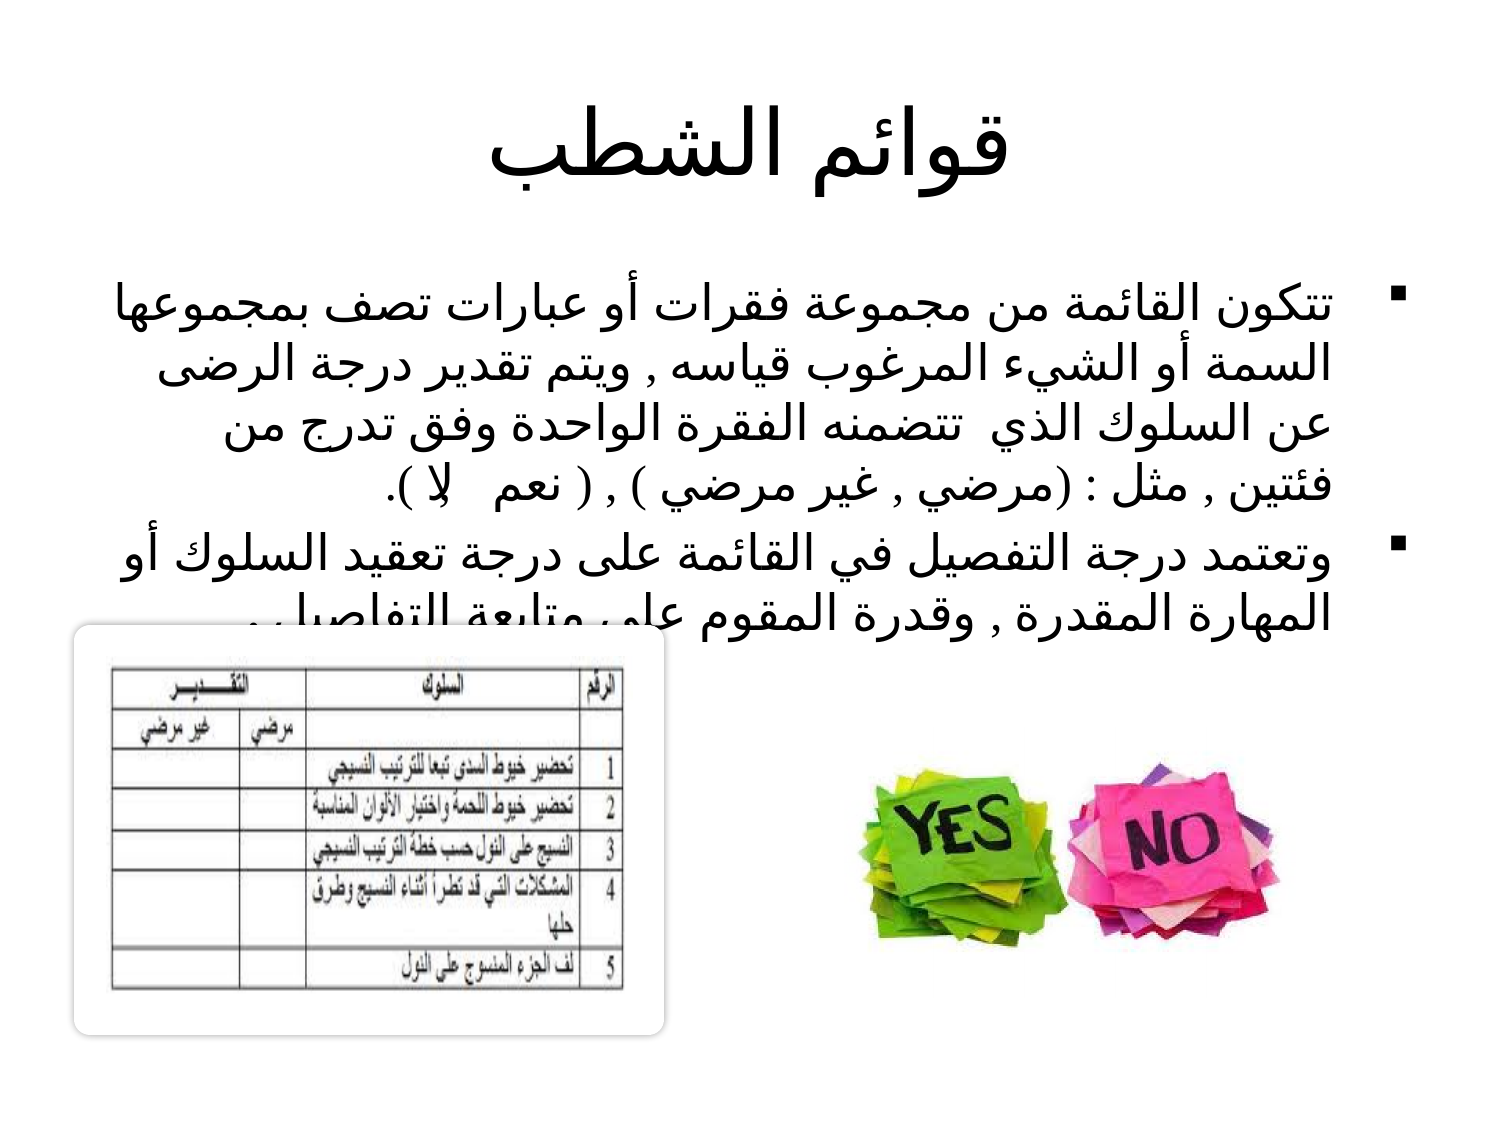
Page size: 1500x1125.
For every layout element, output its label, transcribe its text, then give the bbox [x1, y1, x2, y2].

picture [105, 656, 633, 1005]
title قوائم الشطب [75, 45, 1425, 233]
list تتكون القائمة من مجموعة فقرات أو عبارات تصف بمجموعها السمة أو الشيء المرغوب قياسه , ويتم تقدير درجة الرضى عن السلوك الذي تتضمنه الفقرة الواحدة وفق تدرج من فئتين , مثل : (مرضي , غير مرضي ) , ( نعم , لا ). وتعتمد درجة التفصيل في القائمة على درجة تعقيد السلوك أو المهارة المقدرة , وقدرة المقوم على متابعة التفاصيل . [75, 262, 1425, 1005]
picture [843, 726, 1298, 999]
